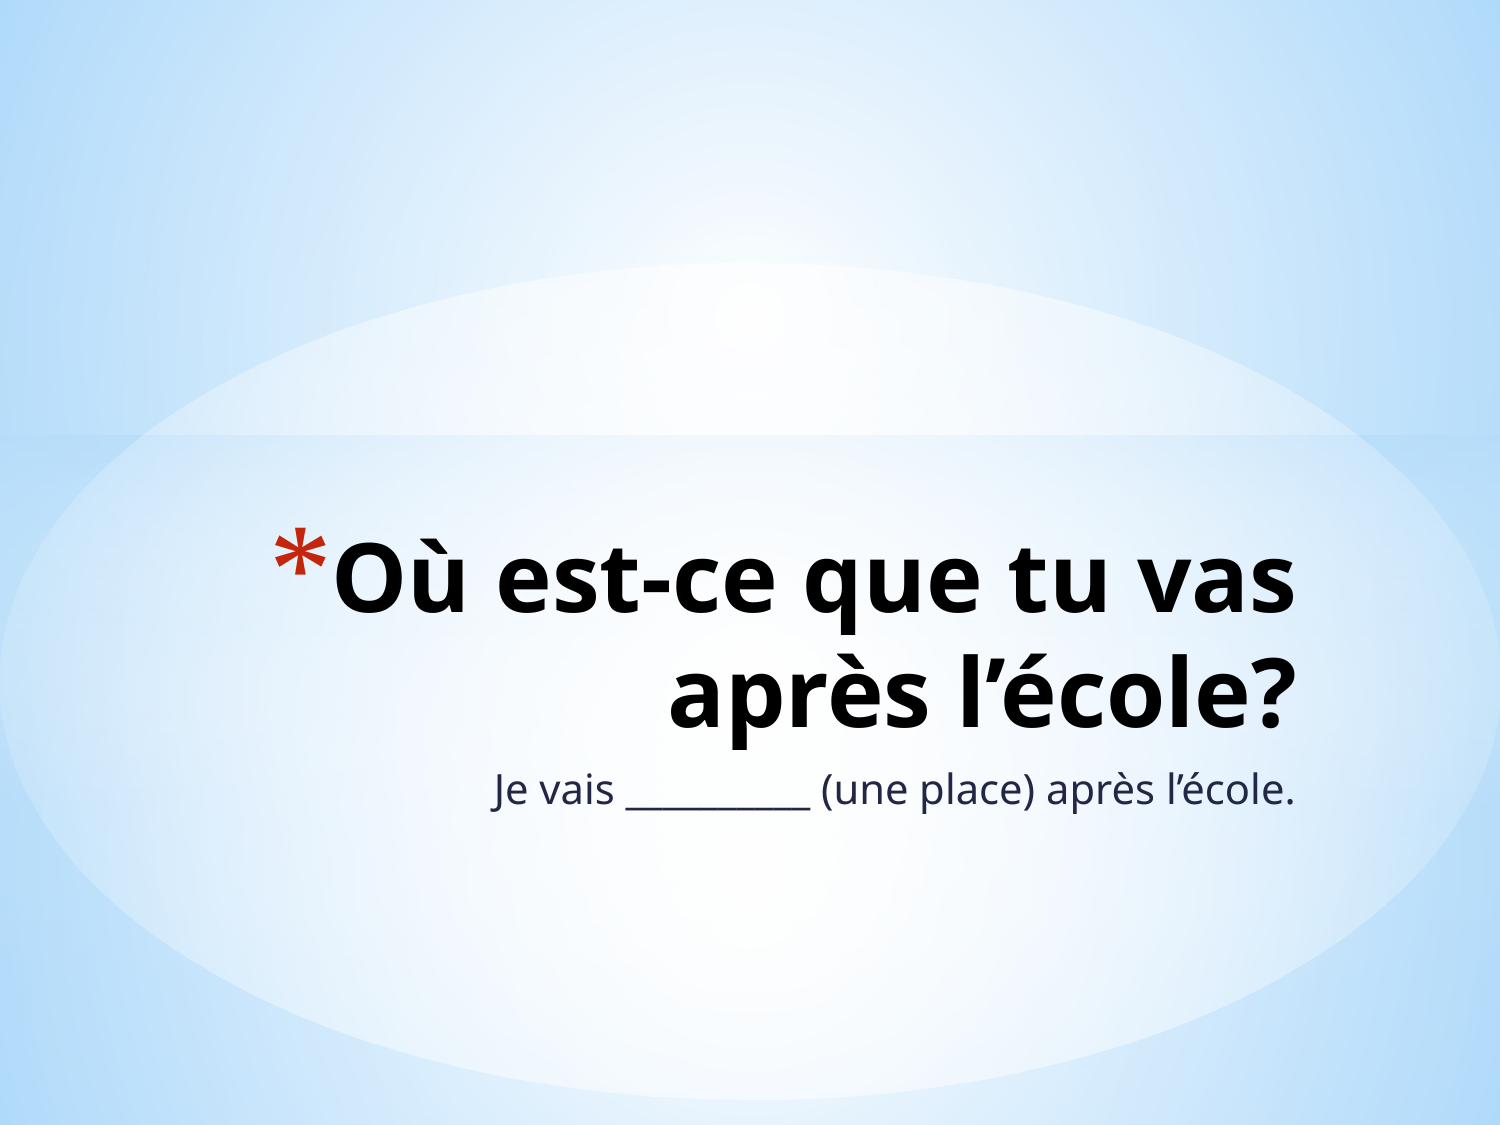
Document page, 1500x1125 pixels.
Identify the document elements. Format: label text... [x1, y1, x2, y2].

list Je vais __________ (une place) après l’école. [331, 755, 1312, 893]
title Où est-ce que tu vas après l’école? [150, 356, 1313, 754]
